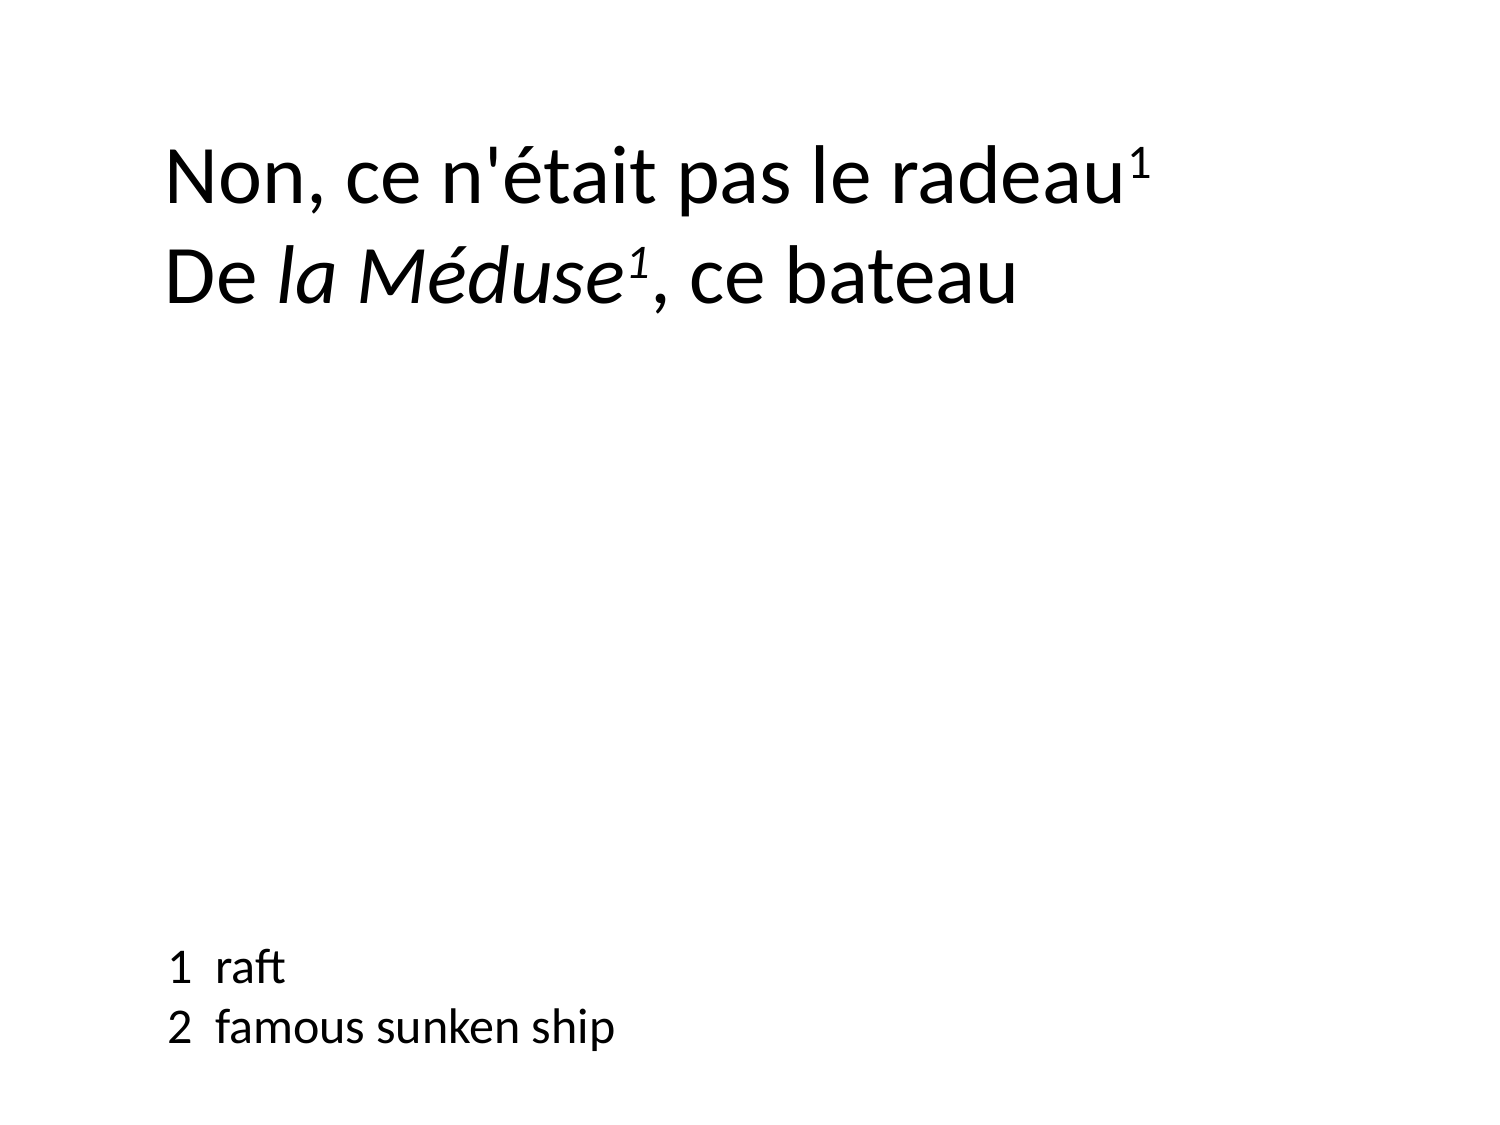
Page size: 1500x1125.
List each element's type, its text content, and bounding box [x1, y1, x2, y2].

text_box 1 raft 2 famous sunken ship [152, 926, 631, 1061]
text_box Non, ce n'était pas le radeau1 De la Méduse1, ce bateau [150, 112, 1500, 428]
